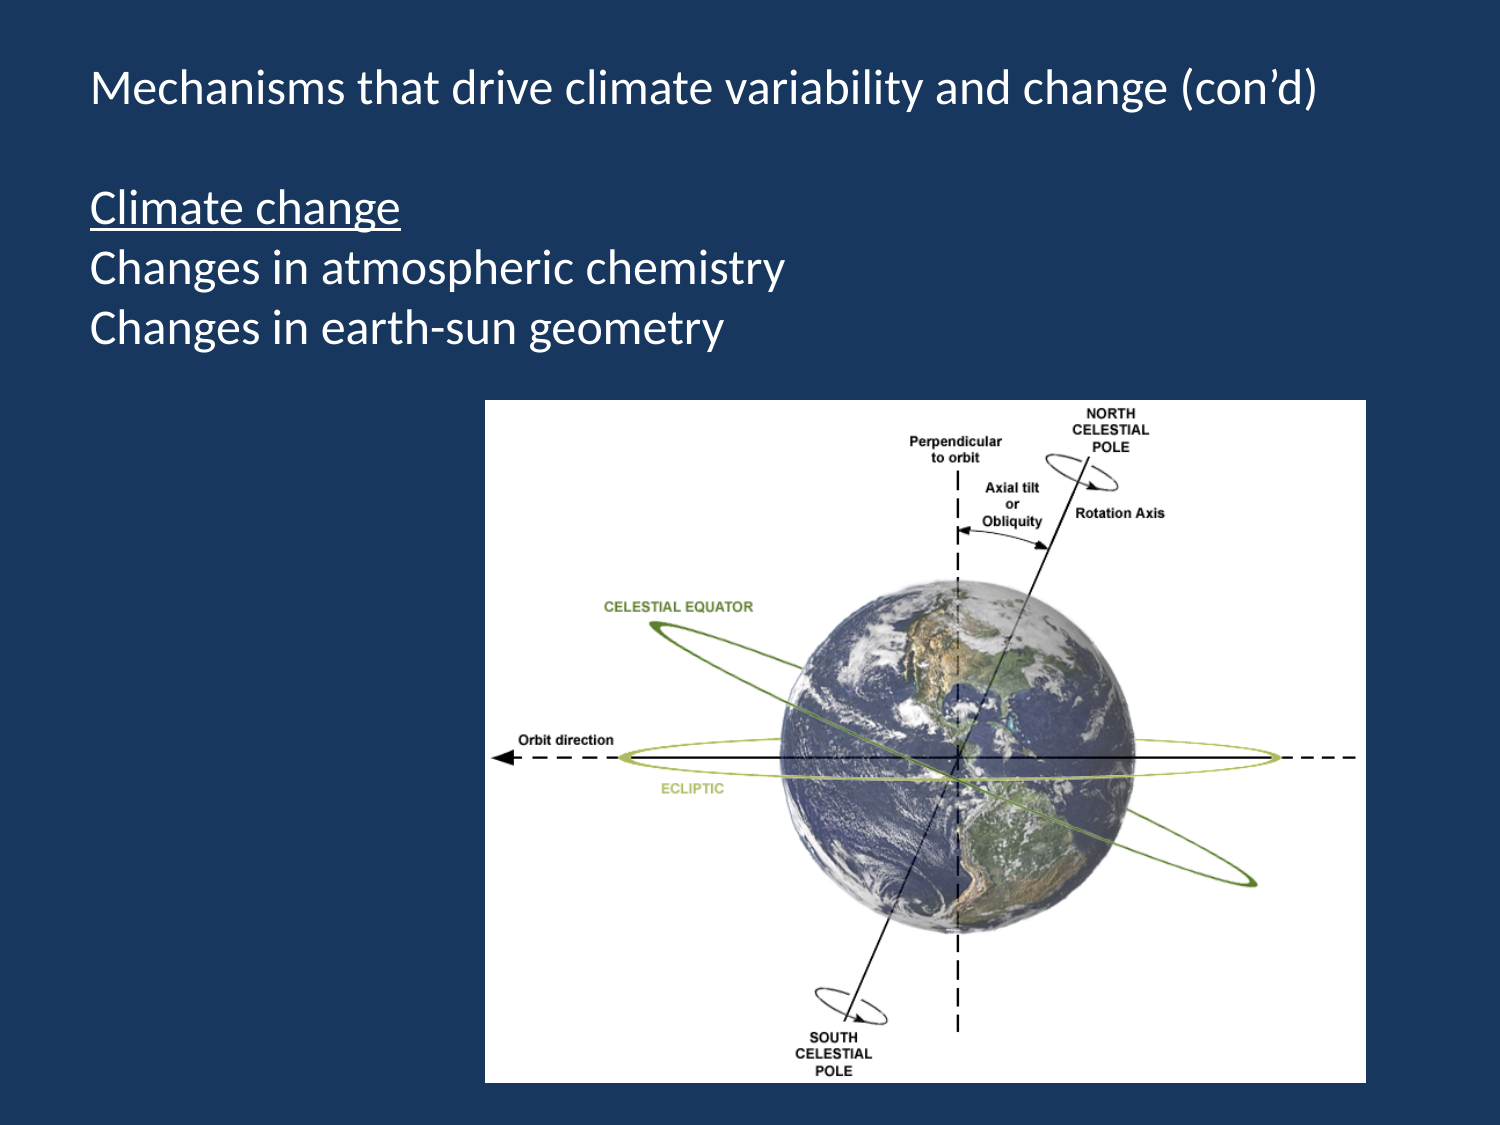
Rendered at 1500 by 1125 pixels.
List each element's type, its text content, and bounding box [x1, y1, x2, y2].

picture [485, 399, 1366, 1084]
text_box Mechanisms that drive climate variability and change (con’d) Climate change Changes in atmospheric chemistry Changes in earth-sun geometry [74, 47, 1488, 363]
